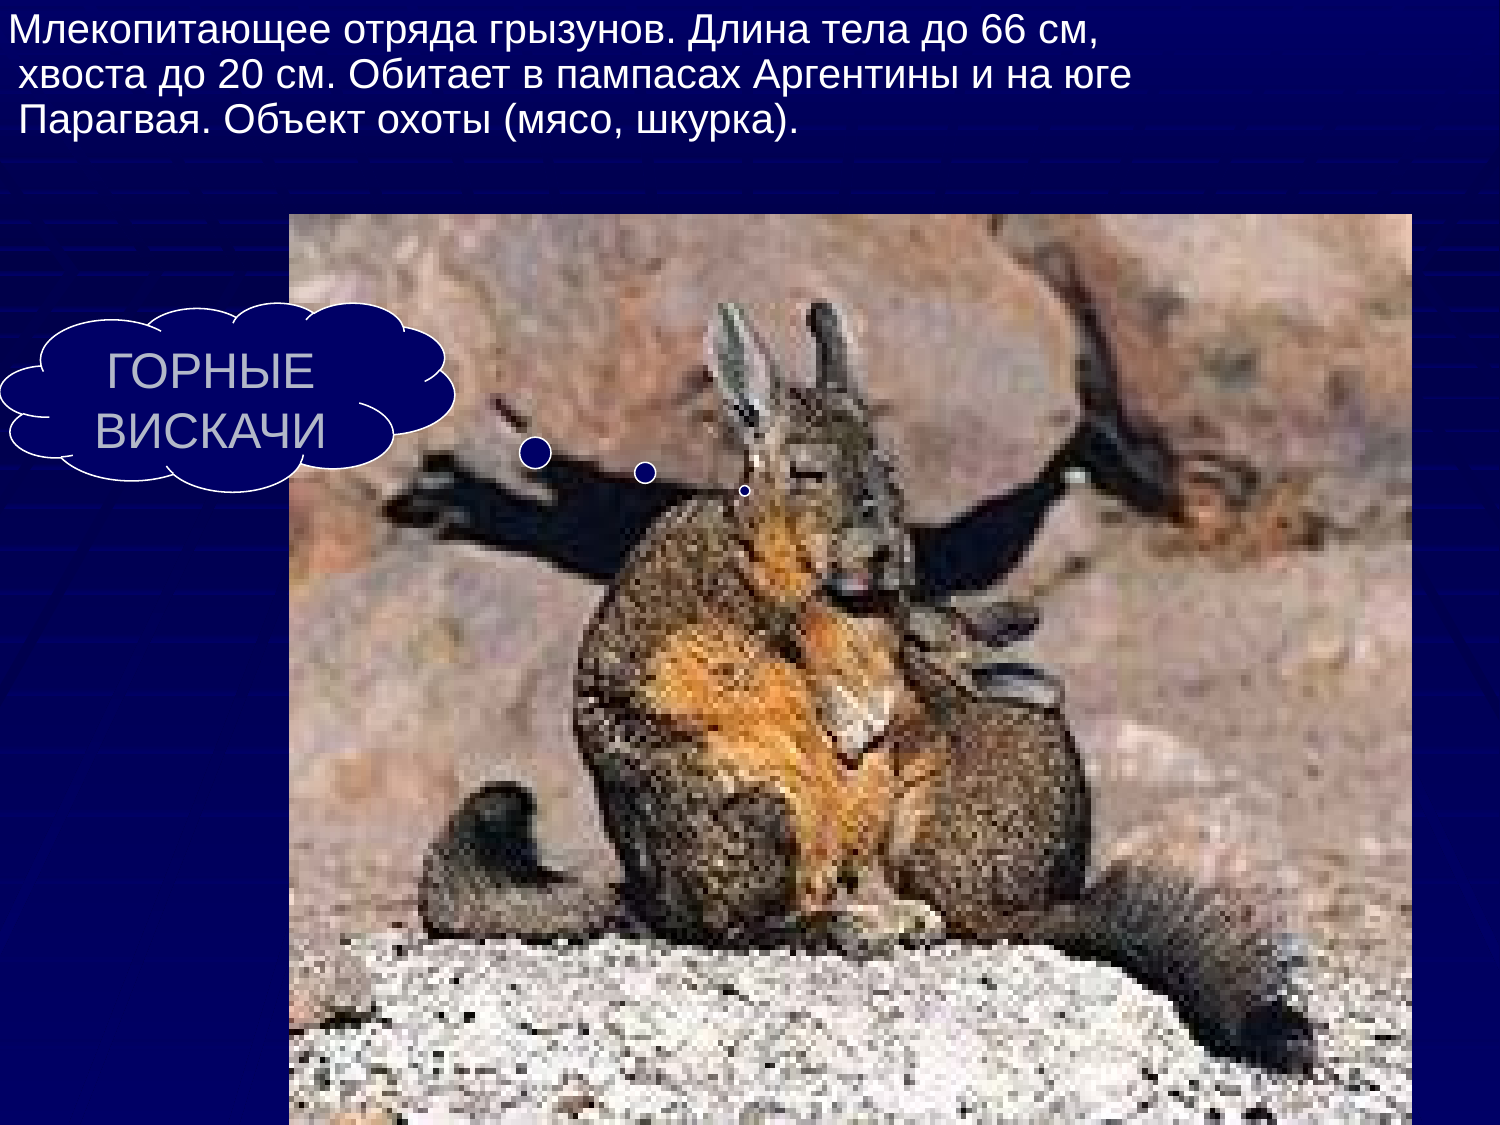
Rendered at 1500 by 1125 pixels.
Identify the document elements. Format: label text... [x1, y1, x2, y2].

picture [289, 214, 1412, 1125]
list Млекопитающее отряда грызунов. Длина тела до 66 см, хвоста до 20 см. Обитает в пампасах Аргентины и на юге Парагвая. Объект охоты (мясо, шкурка). [0, 0, 1188, 244]
text_box ГОРНЫЕ ВИСКАЧИ [0, 303, 283, 493]
